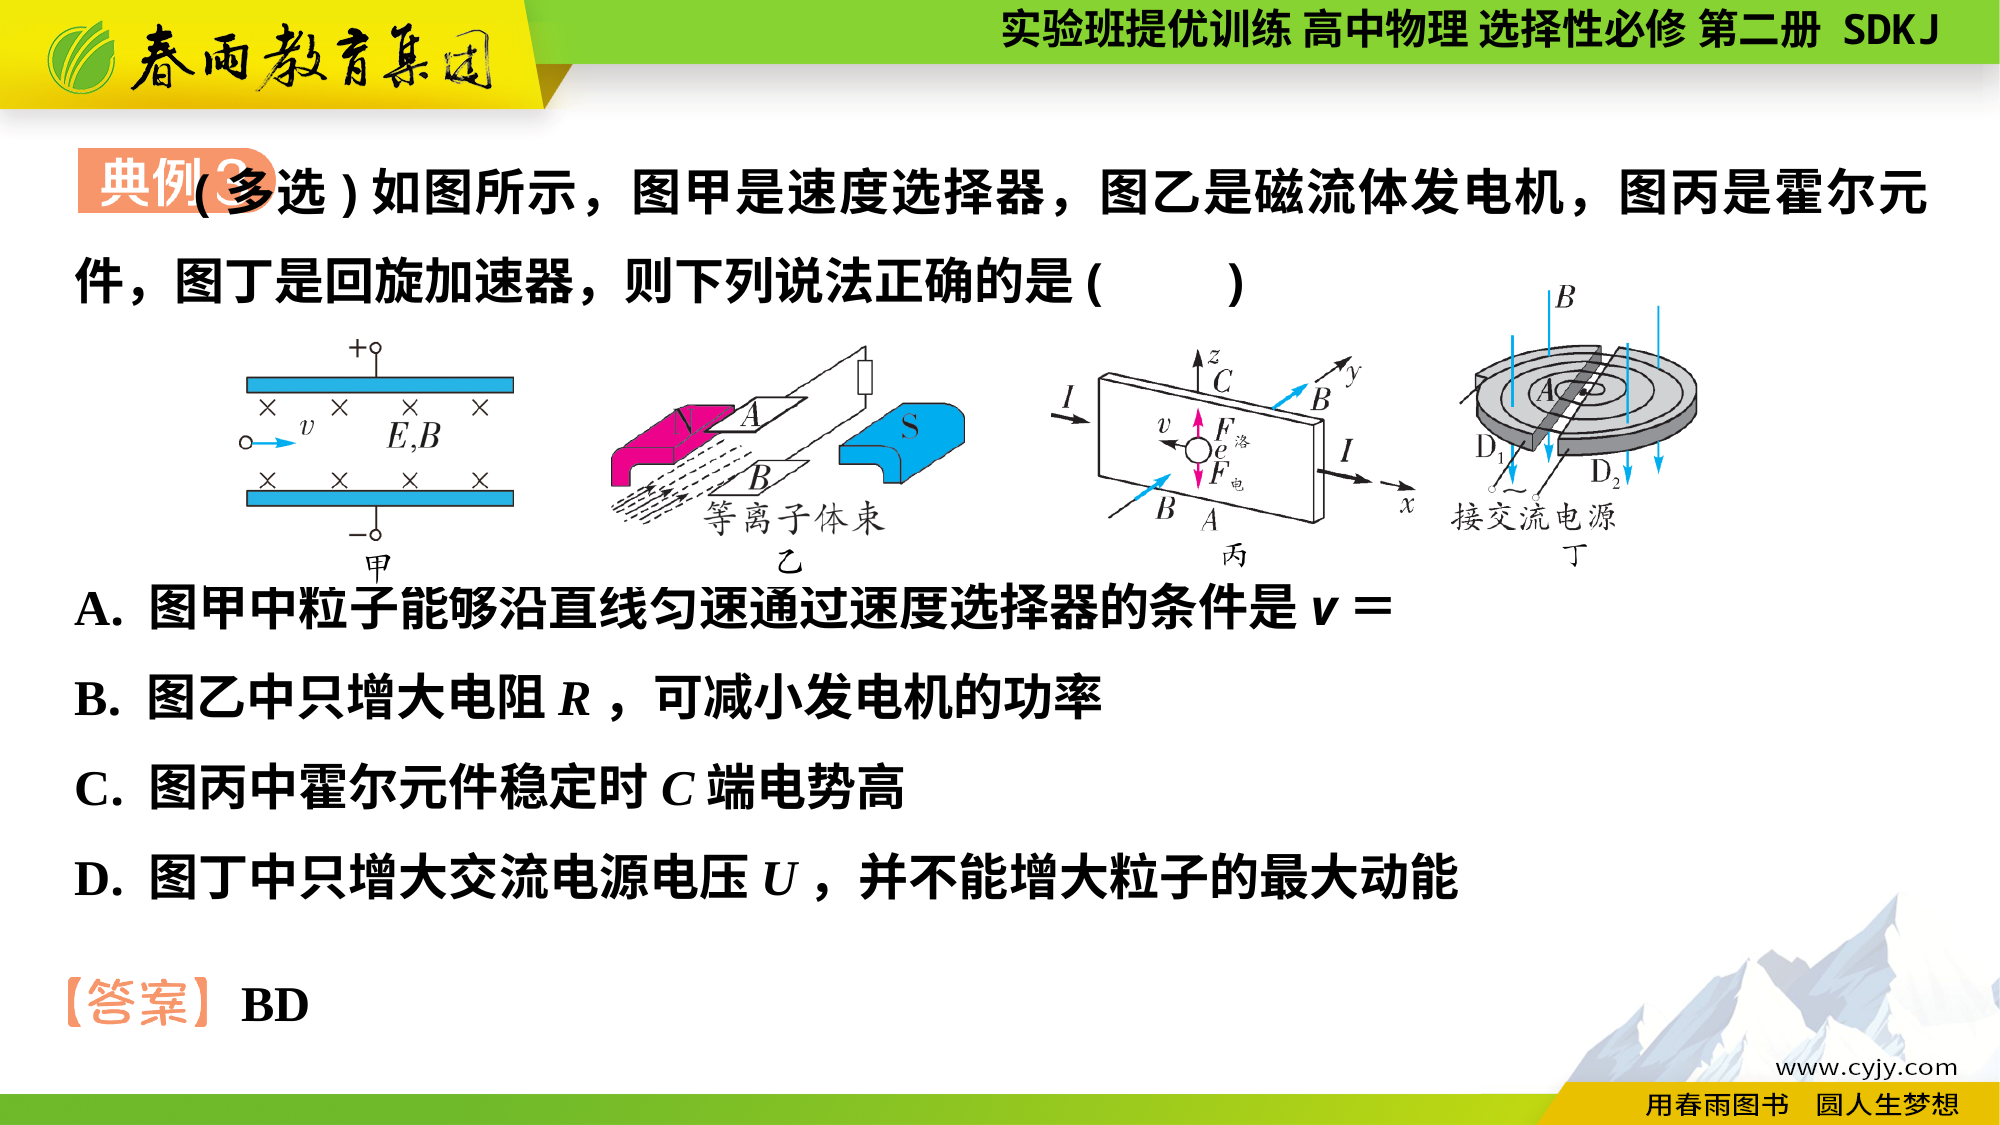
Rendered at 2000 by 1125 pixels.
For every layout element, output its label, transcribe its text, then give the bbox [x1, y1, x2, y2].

picture [0, 0, 2000, 1125]
text_box BD [226, 964, 326, 1039]
